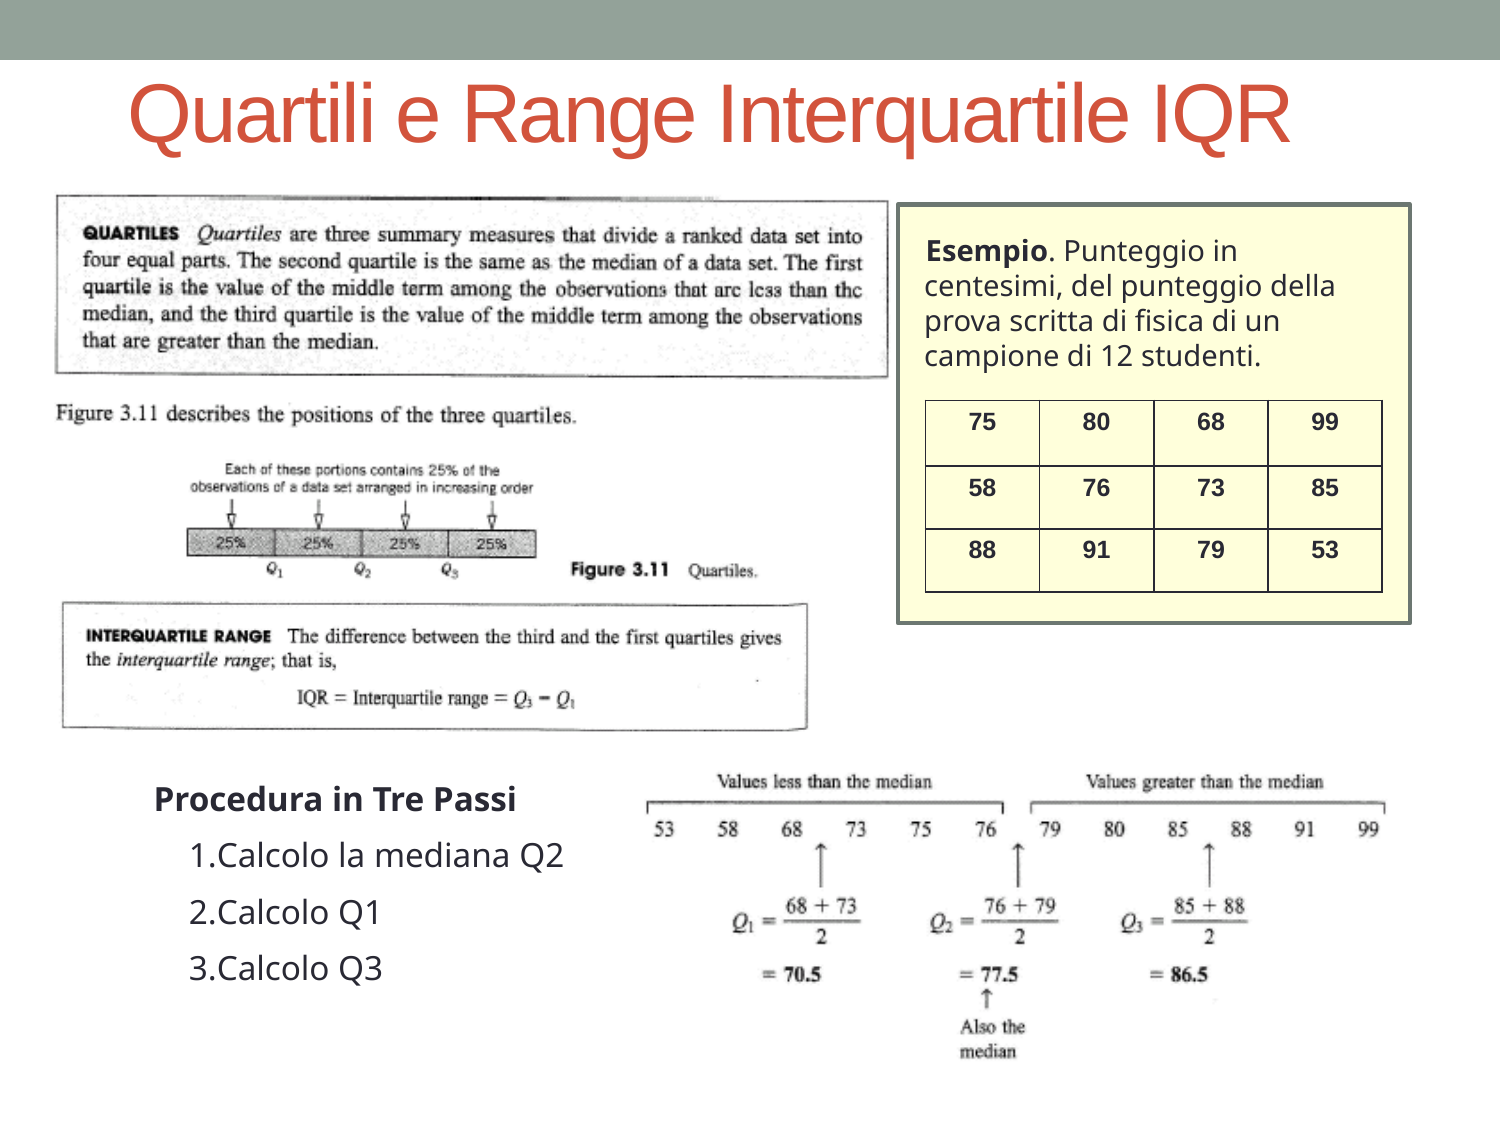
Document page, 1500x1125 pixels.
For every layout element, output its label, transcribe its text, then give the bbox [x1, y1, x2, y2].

table_cell 58 [926, 467, 1039, 528]
table_header 99 [1269, 401, 1381, 465]
table_cell 85 [1269, 467, 1381, 528]
table_header 75 [926, 401, 1039, 465]
text_box Esempio. Punteggio in centesimi, del punteggio della prova scritta di fisica di un campione di 12 studenti. [909, 225, 1399, 380]
table_header 68 [1155, 401, 1267, 465]
table_cell 76 [1040, 467, 1153, 528]
picture [34, 181, 893, 589]
table_header 80 [1040, 401, 1153, 465]
table_cell 53 [1269, 530, 1381, 591]
title Quartili e Range Interquartile IQR [112, 56, 1388, 163]
table_cell 88 [926, 530, 1039, 591]
text_box Procedura in Tre Passi Calcolo la mediana Q2 Calcolo Q1 Calcolo Q3 [91, 770, 633, 995]
table_cell 79 [1155, 530, 1267, 591]
table_cell 73 [1155, 467, 1267, 528]
table_cell 91 [1040, 530, 1153, 591]
picture [635, 758, 1411, 1079]
picture [56, 596, 813, 738]
text_box [896, 202, 1412, 625]
